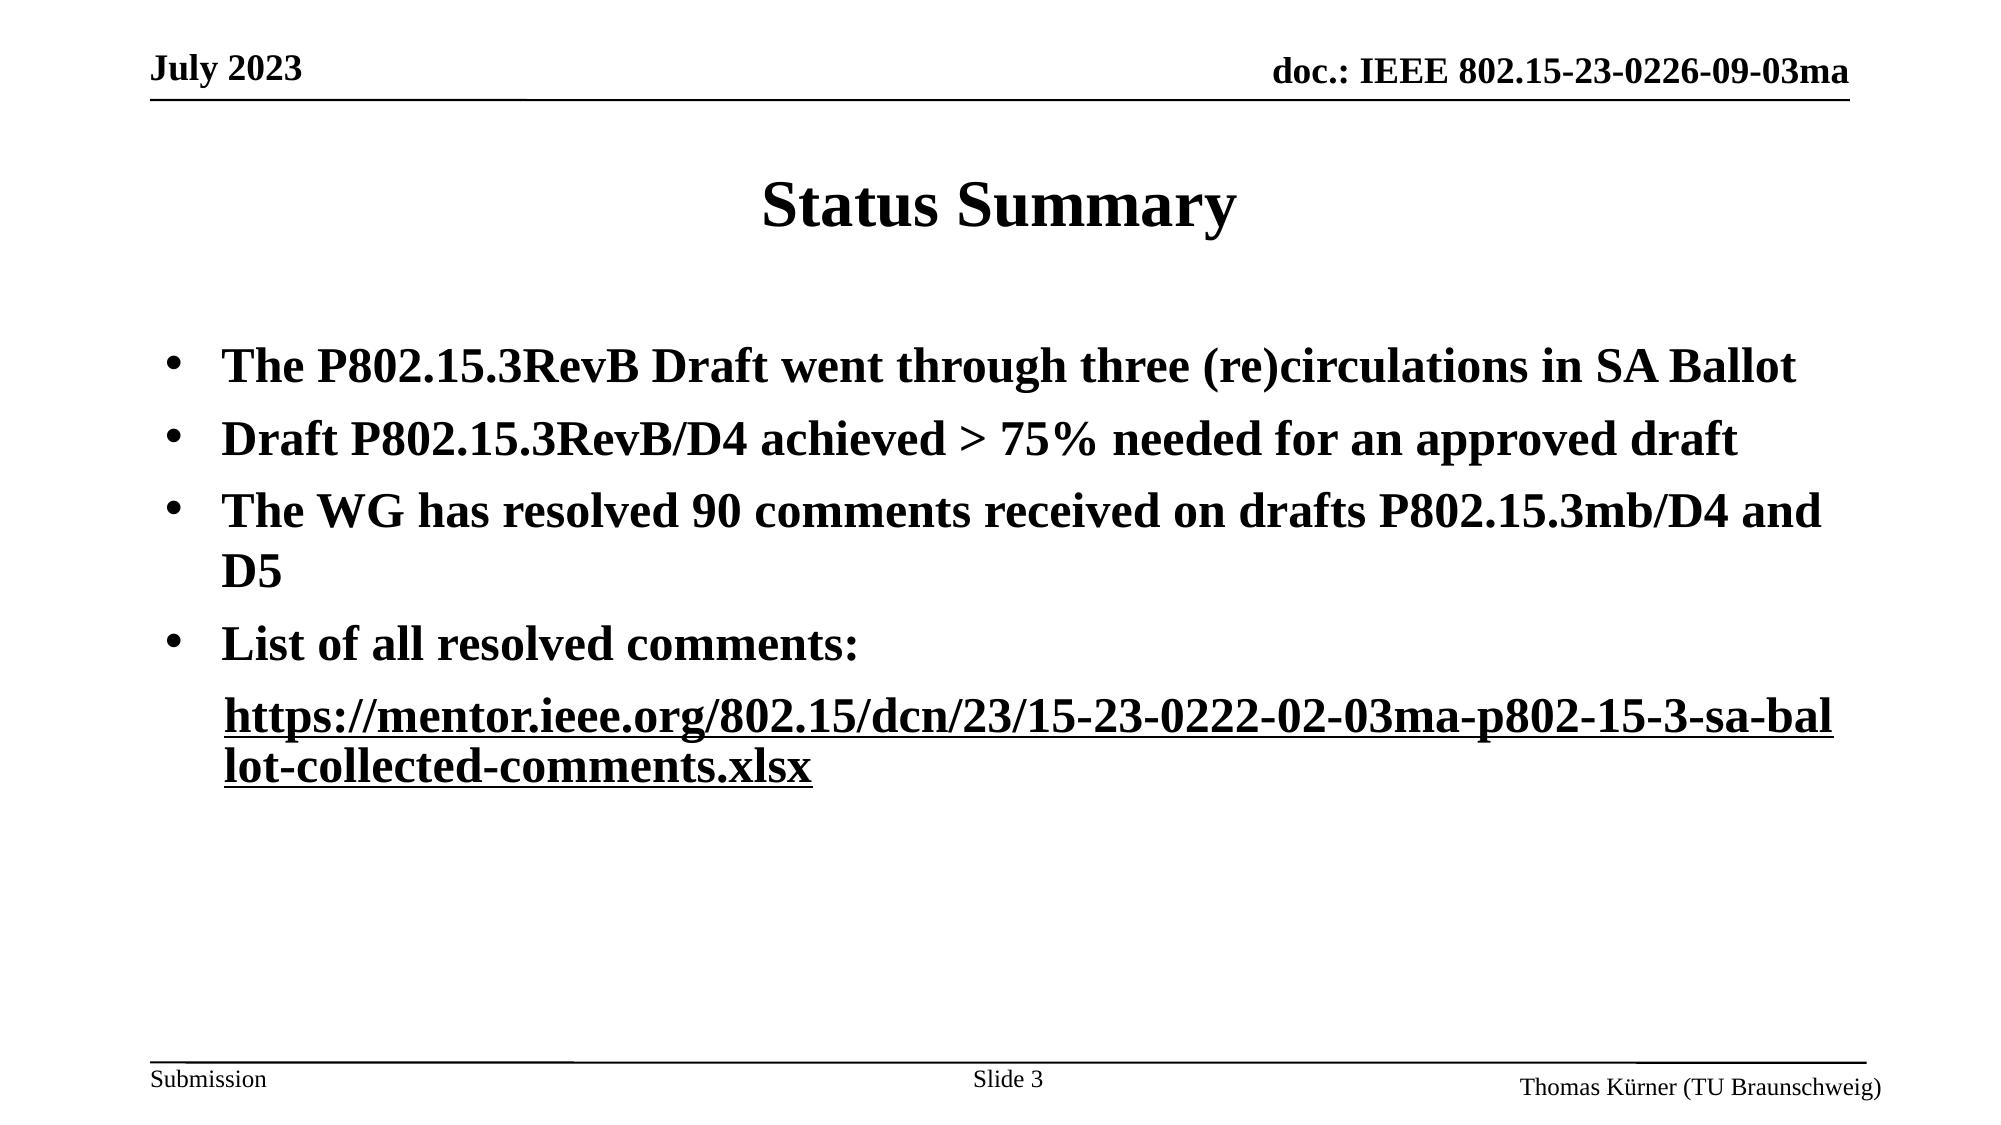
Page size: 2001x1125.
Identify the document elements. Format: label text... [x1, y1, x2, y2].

list The P802.15.3RevB Draft went through three (re)circulations in SA Ballot Draft P802.15.3RevB/D4 achieved > 75% needed for an approved draft The WG has resolved 90 comments received on drafts P802.15.3mb/D4 and D5 List of all resolved comments: https://mentor.ieee.org/802.15/dcn/23/15-23-0222-02-03ma-p802-15-3-sa-ballot-collected-comments.xlsx [149, 324, 1850, 1000]
slide_number Slide 3 [950, 1061, 1067, 1123]
title Status Summary [149, 112, 1850, 288]
